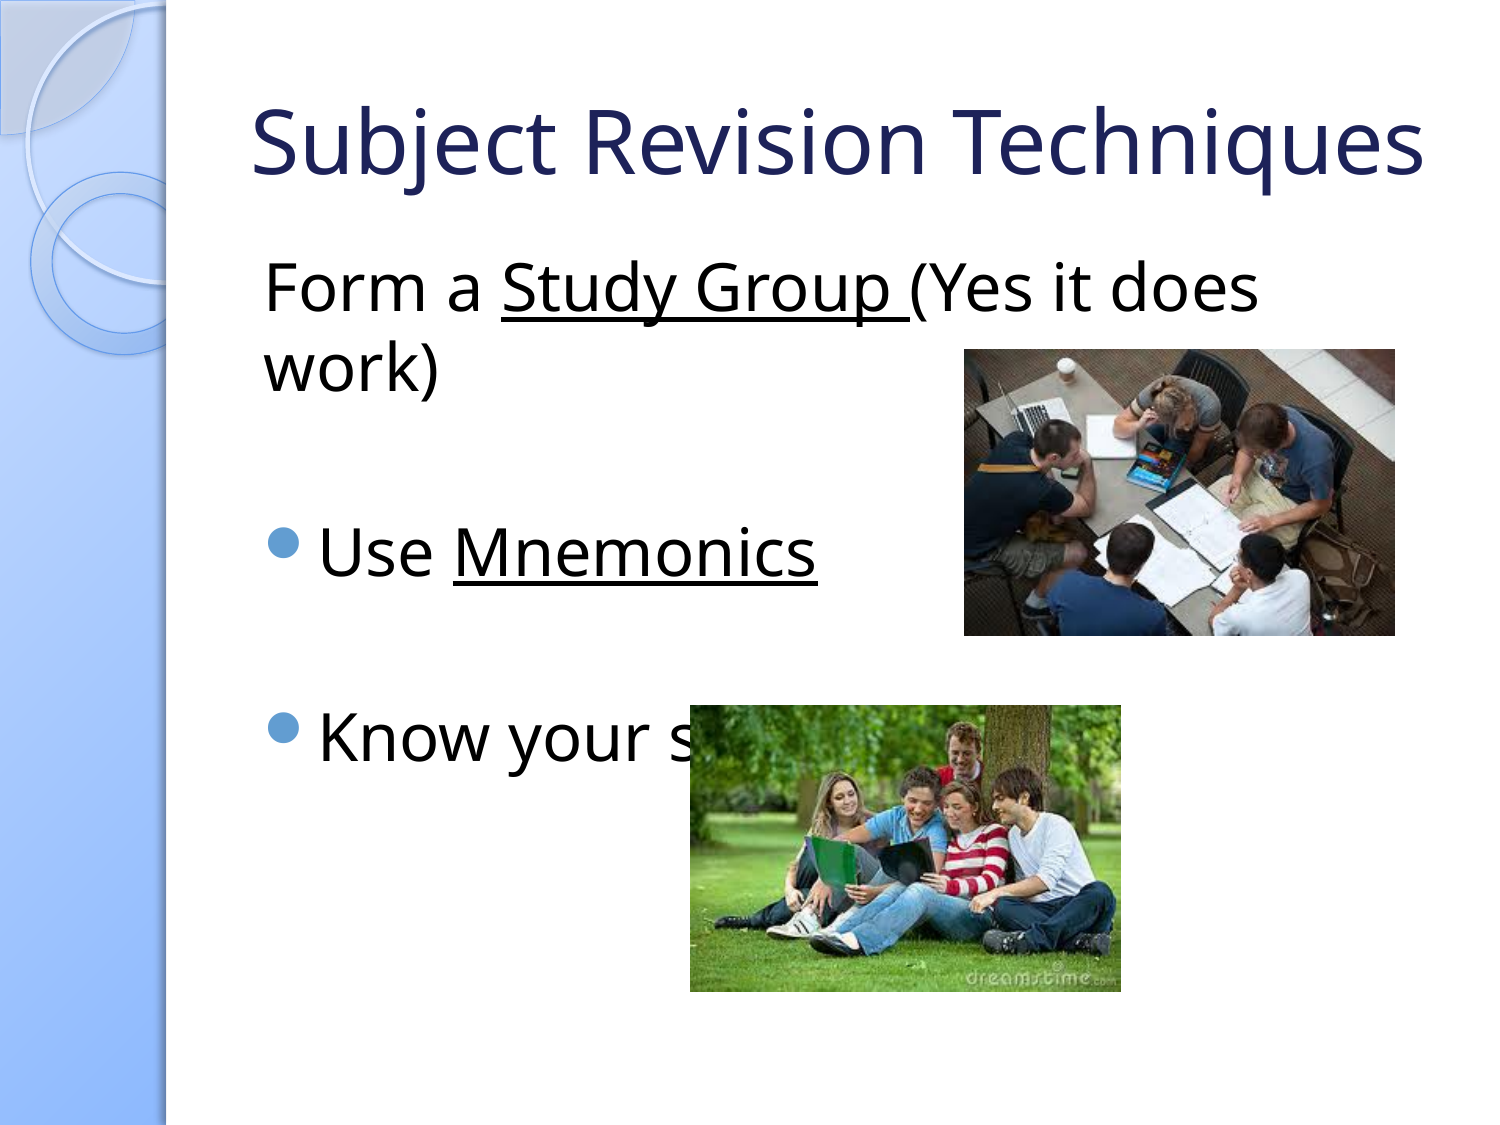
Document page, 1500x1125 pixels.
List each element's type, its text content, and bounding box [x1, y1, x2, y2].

title Subject Revision Techniques [235, 45, 1466, 233]
picture [690, 705, 1121, 992]
picture [964, 349, 1395, 636]
list Form a Study Group (Yes it does work) Use Mnemonics Know your stuff!!!!!! [235, 237, 1466, 1025]
